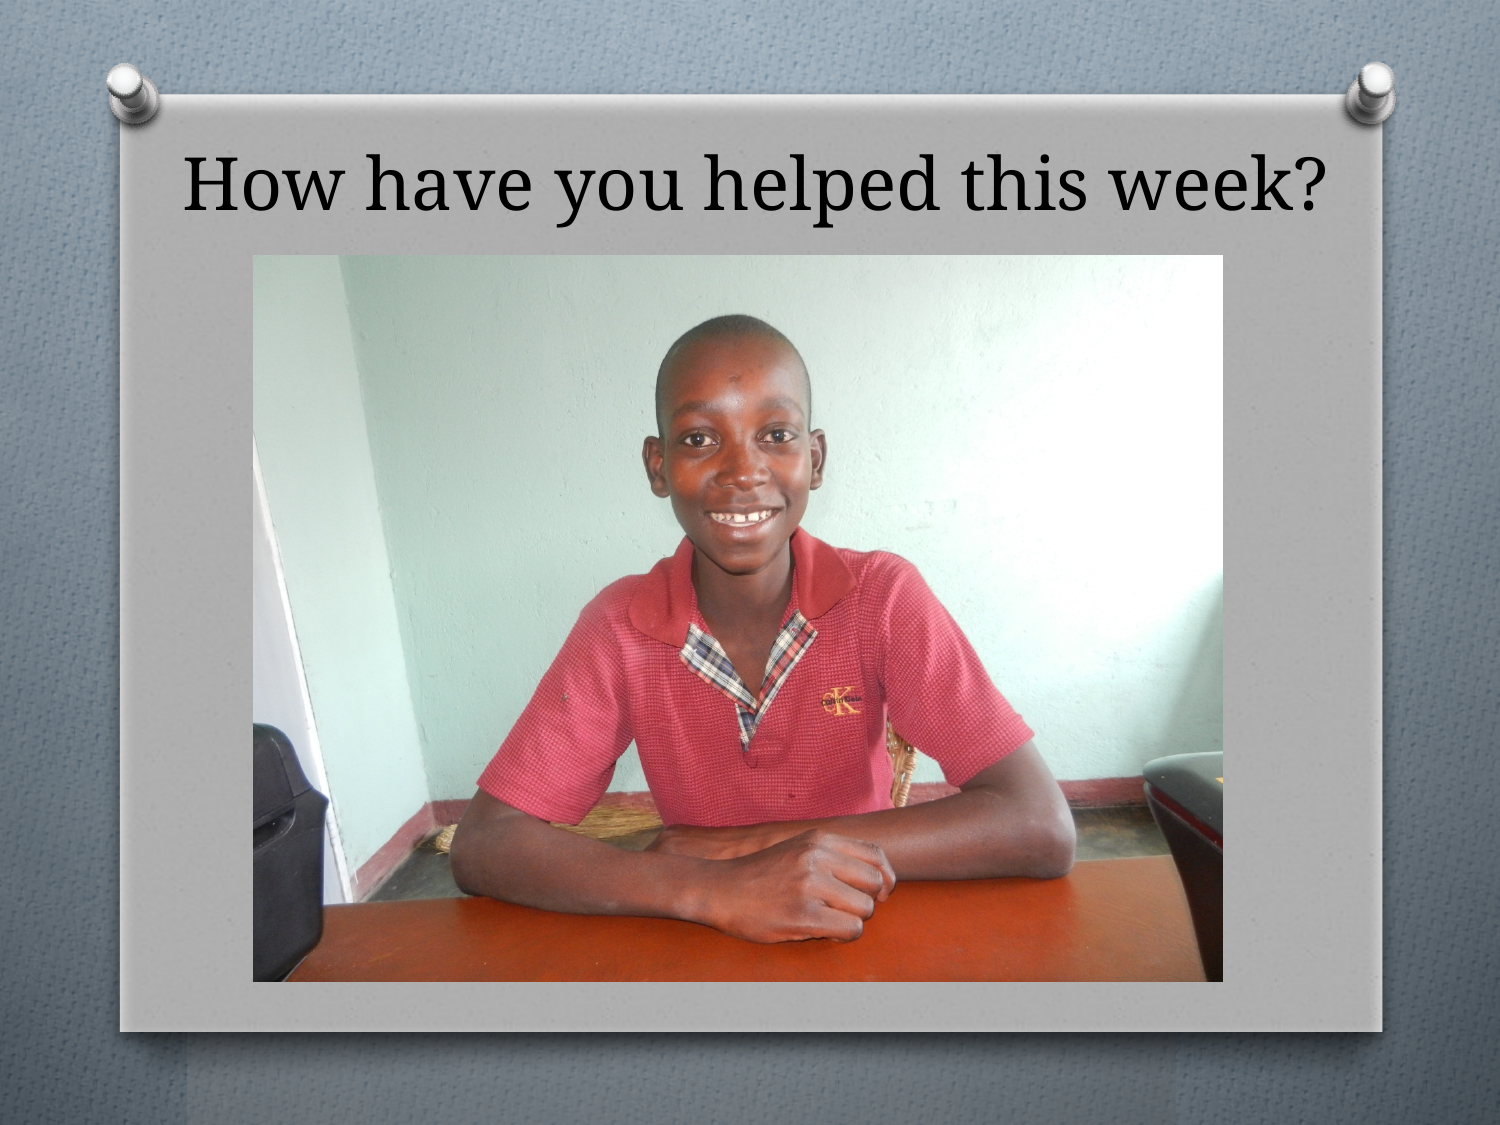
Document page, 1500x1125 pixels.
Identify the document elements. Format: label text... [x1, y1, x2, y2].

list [253, 255, 1223, 982]
picture [75, 29, 198, 147]
title How have you helped this week? [147, 101, 1365, 261]
picture [1317, 35, 1439, 151]
